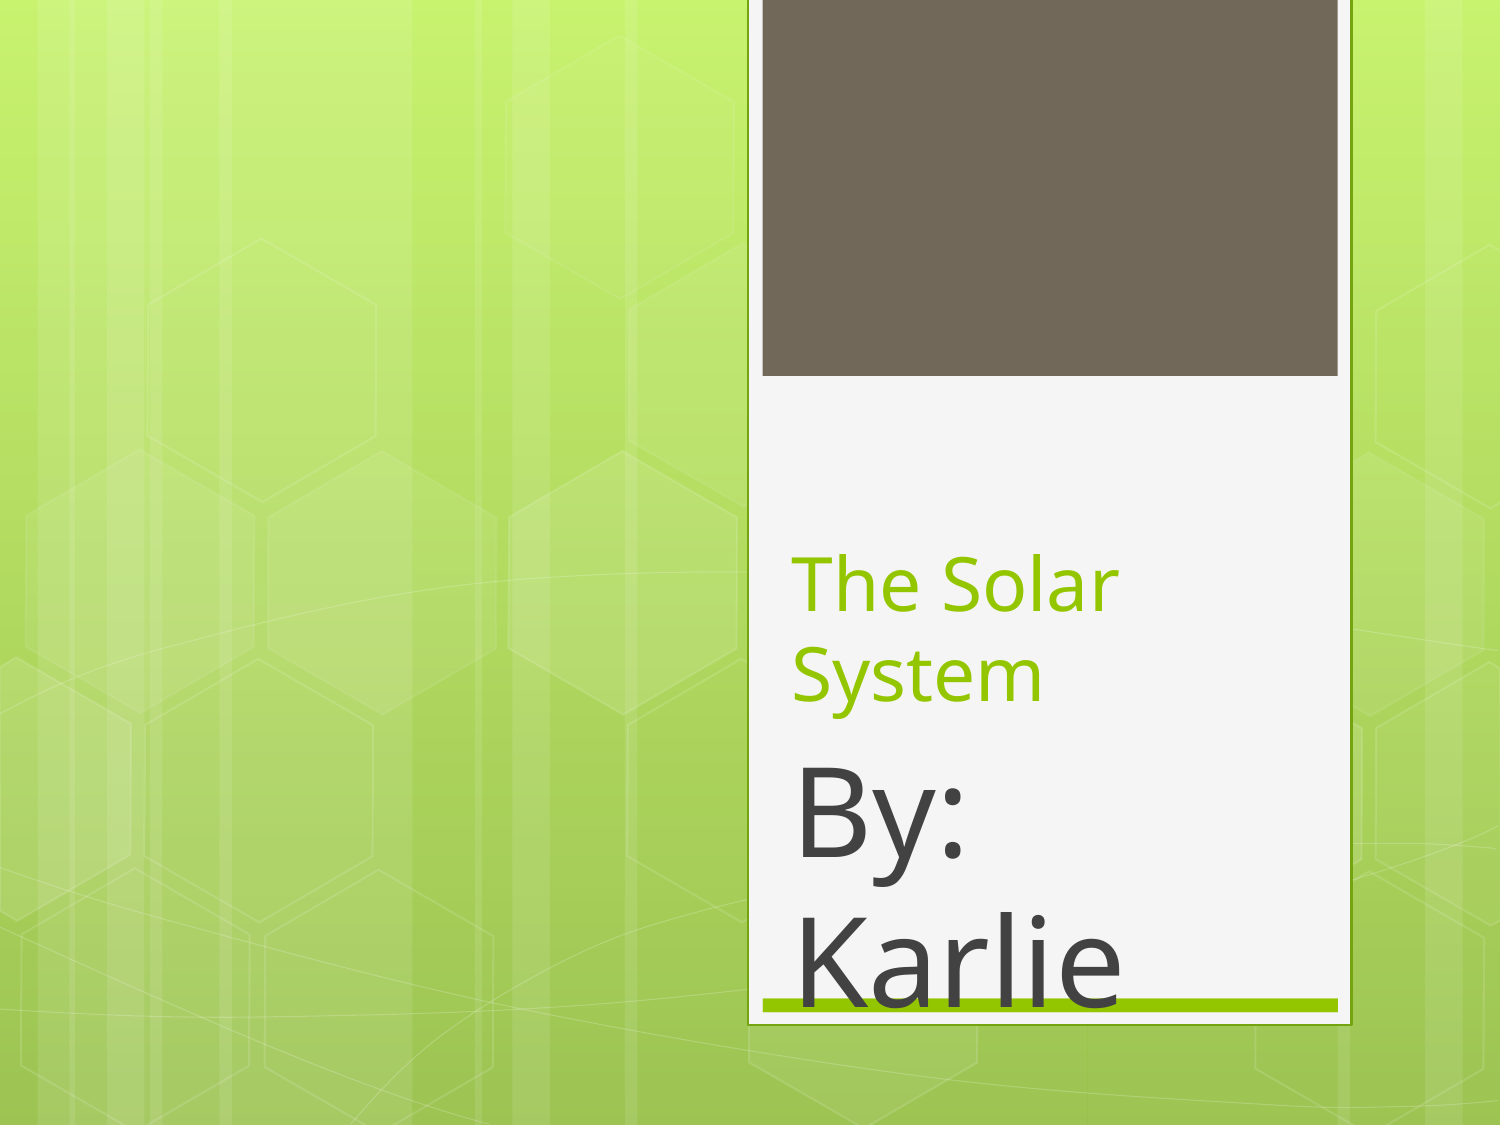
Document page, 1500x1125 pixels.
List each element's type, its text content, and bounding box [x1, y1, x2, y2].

title The Solar System [776, 444, 1320, 724]
subtitle By: Karlie [776, 725, 1320, 933]
